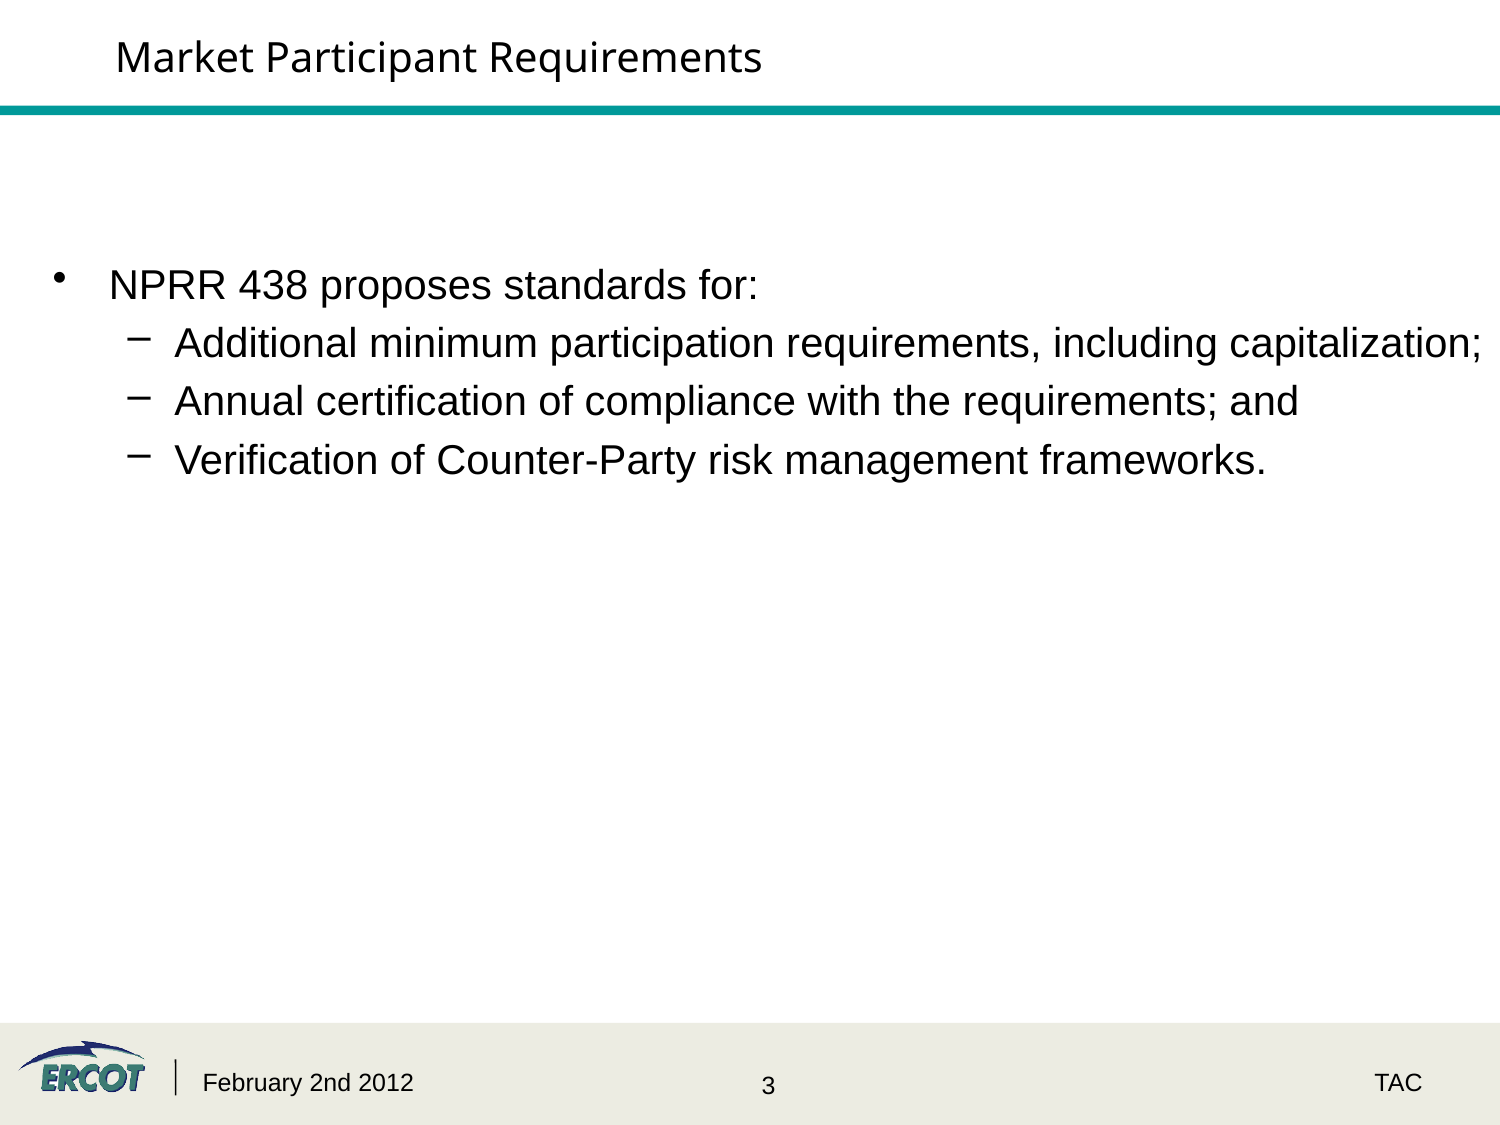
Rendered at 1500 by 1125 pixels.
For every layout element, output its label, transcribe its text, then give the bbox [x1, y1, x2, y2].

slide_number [187, 1059, 538, 1125]
footer TAC [1024, 1059, 1438, 1125]
picture [10, 1031, 151, 1111]
list NPRR 438 proposes standards for: Additional minimum participation requirements, including capitalization; Annual certification of compliance with the requirements; and Verification of Counter-Party risk management frameworks. [37, 249, 1500, 763]
title Market Participant Requirements [99, 0, 1263, 113]
